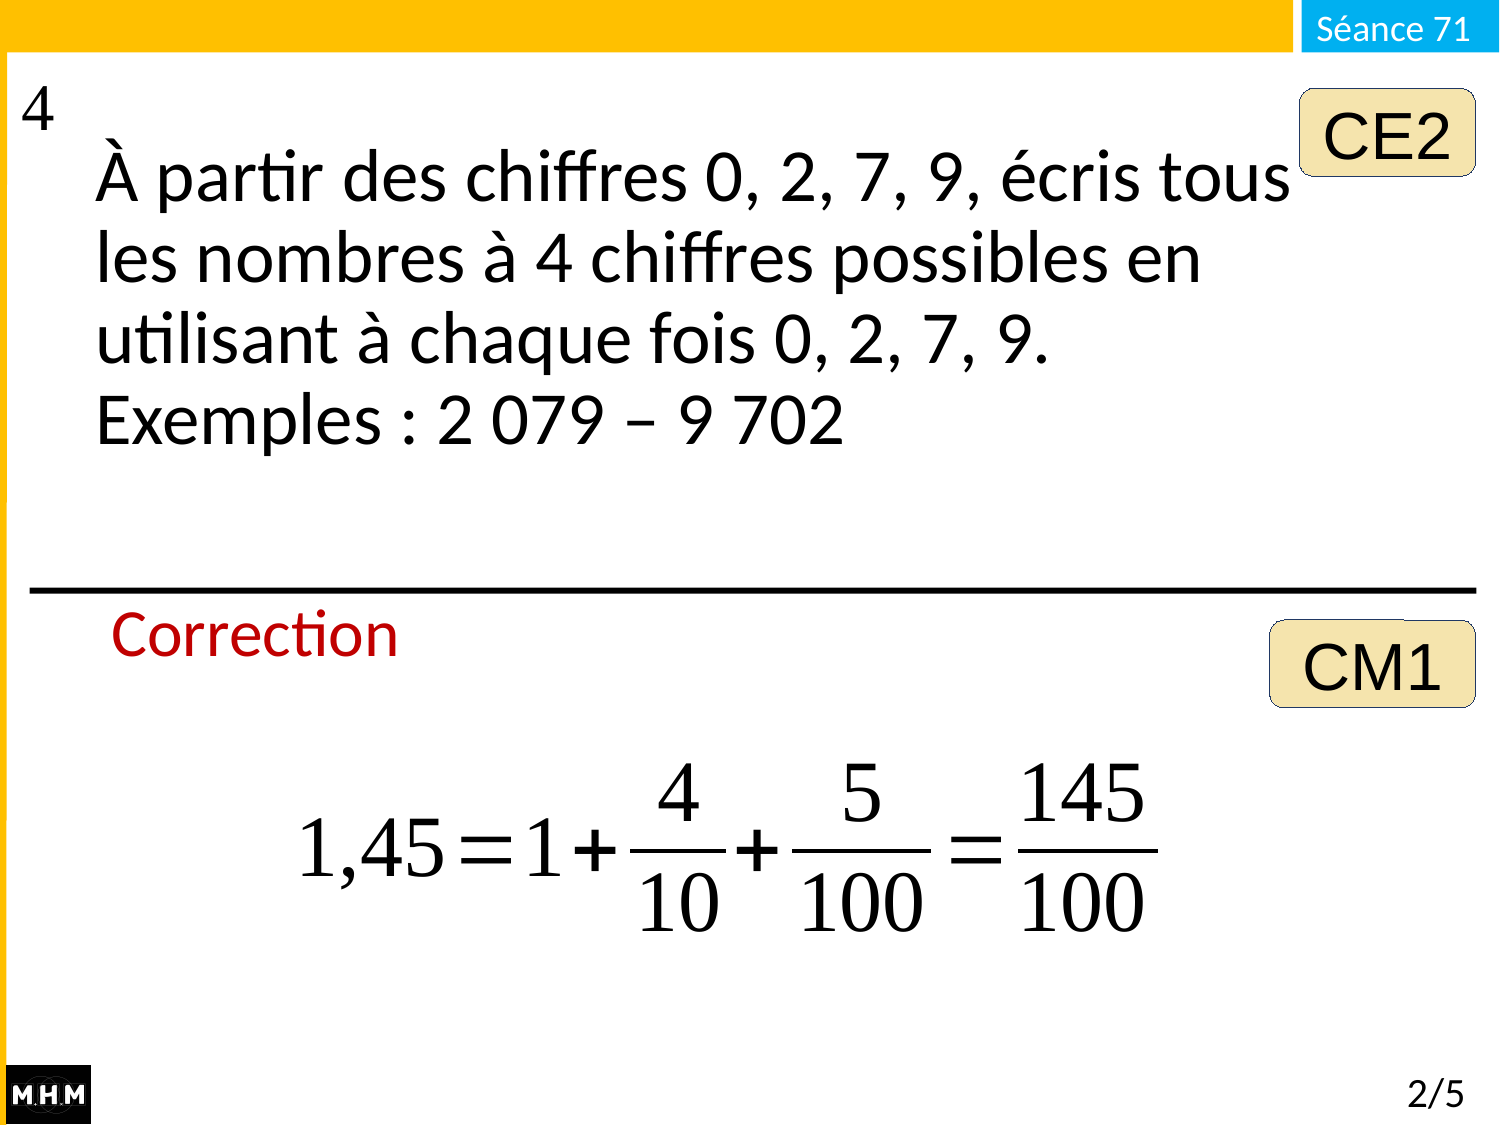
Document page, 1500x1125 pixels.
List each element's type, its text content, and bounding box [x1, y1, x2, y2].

text_box Correction [96, 590, 478, 679]
text_box CE2 [1374, 88, 1476, 177]
picture [6, 1065, 91, 1124]
list 2/5 [1373, 1064, 1500, 1125]
text_box CM1 [1269, 619, 1476, 708]
text_box À partir des chiffres 0, 2, 7, 9, écris tous les nombres à 4 chiffres possibles en utilisant à chaque fois 0, 2, 7, 9. Exemples : 2 079 – 9 702 [80, 61, 1374, 537]
